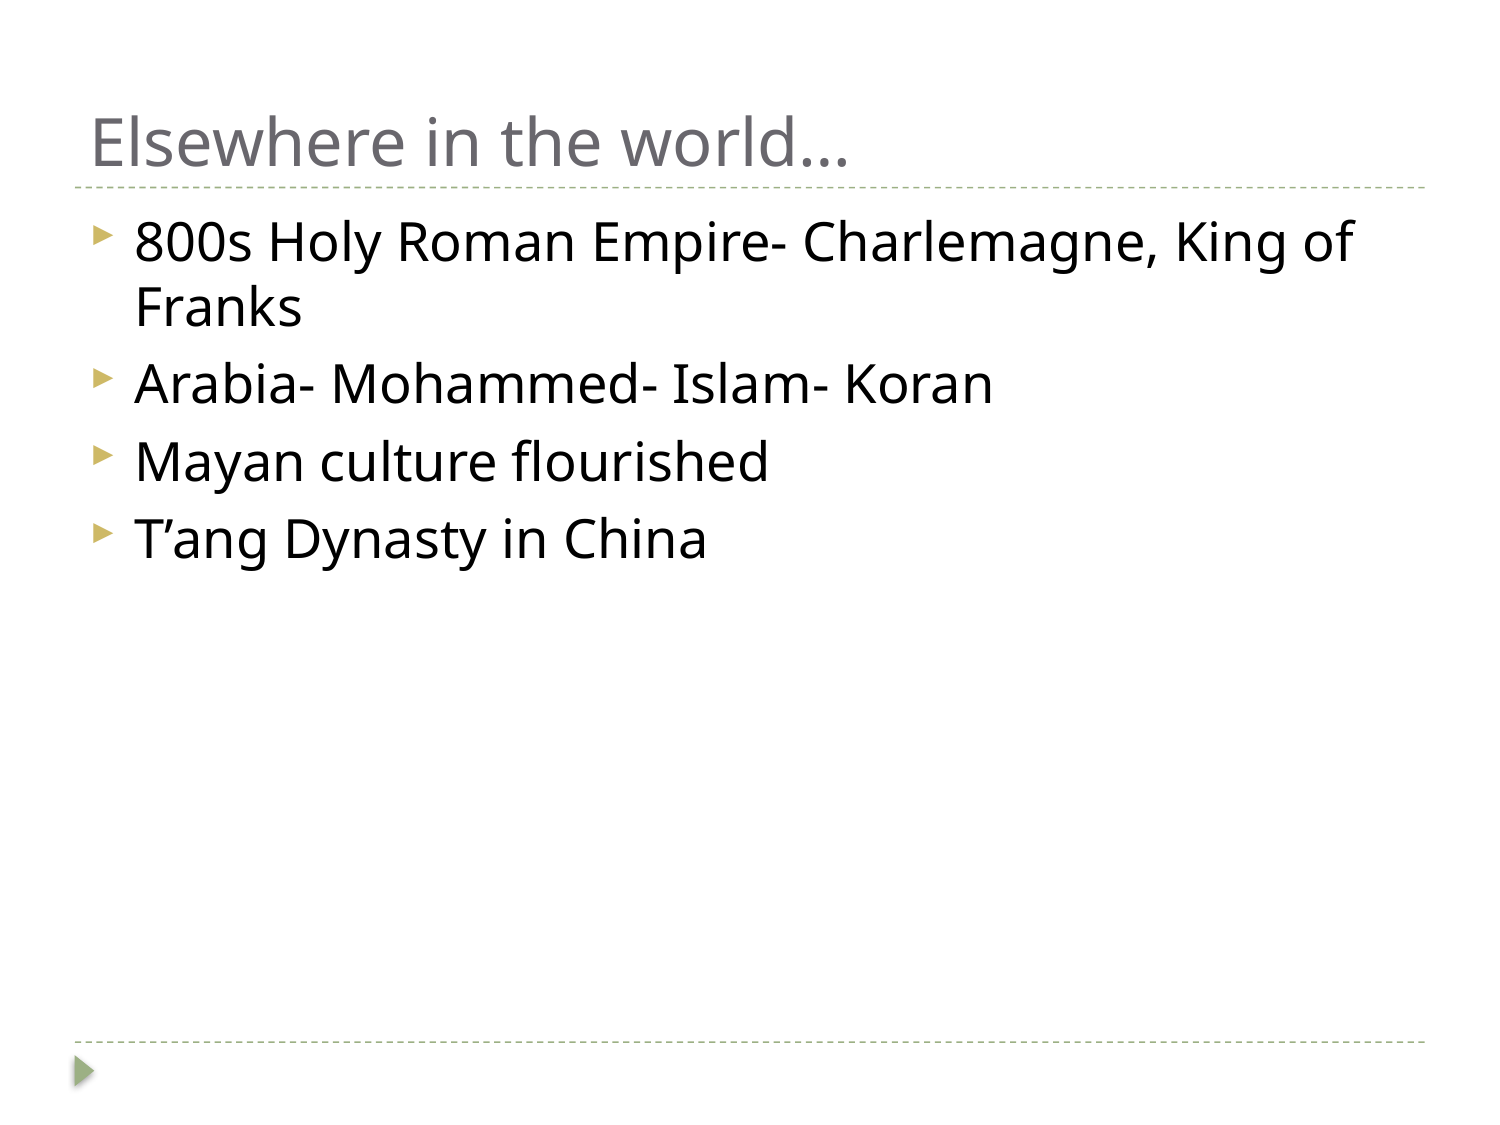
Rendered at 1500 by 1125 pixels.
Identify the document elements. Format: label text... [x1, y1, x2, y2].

title Elsewhere in the world… [75, 24, 1425, 188]
list 800s Holy Roman Empire- Charlemagne, King of Franks Arabia- Mohammed- Islam- Koran Mayan culture flourished T’ang Dynasty in China [75, 200, 1425, 1010]
